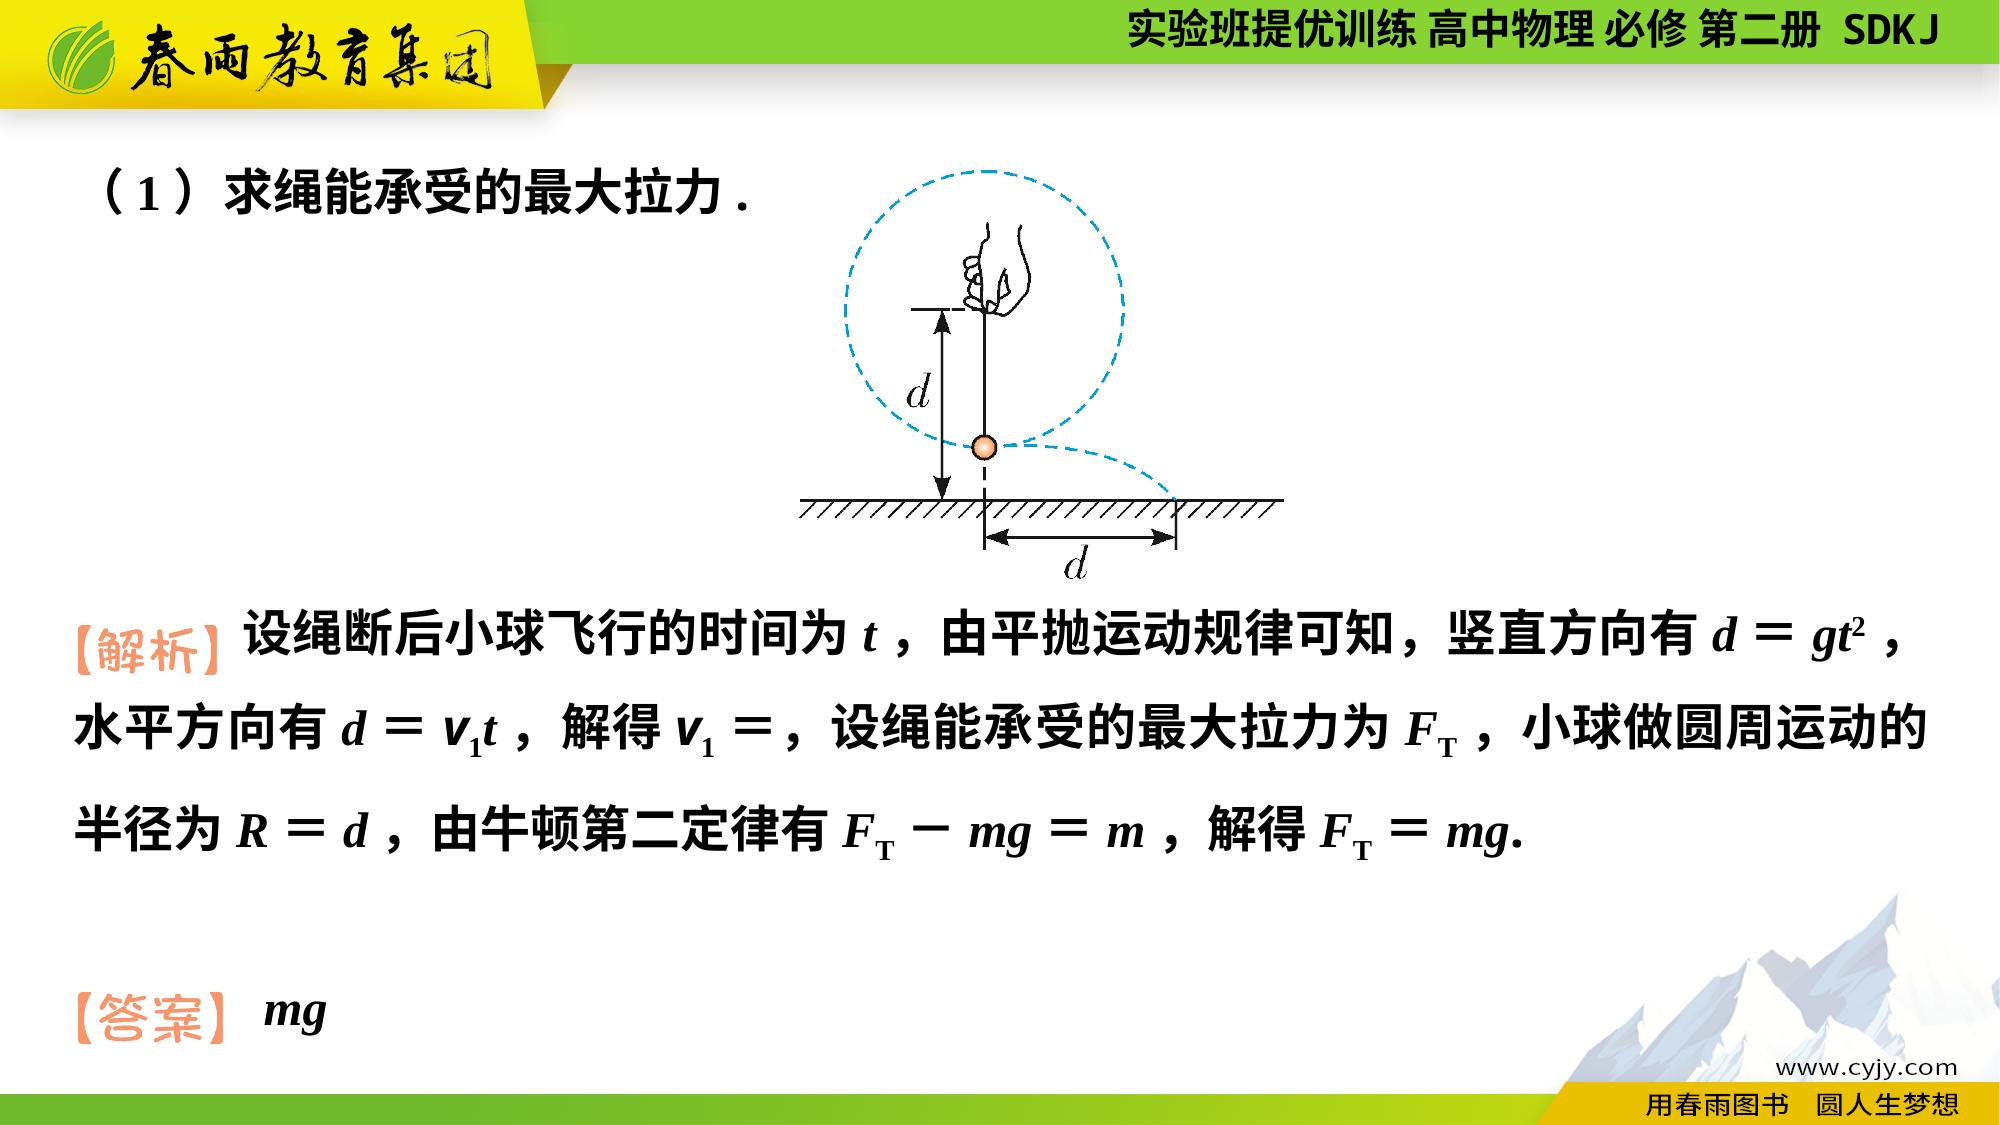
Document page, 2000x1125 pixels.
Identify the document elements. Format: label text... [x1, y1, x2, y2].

list （1）求绳能承受的最大拉力. [59, 122, 1944, 217]
picture [0, 0, 2000, 1125]
